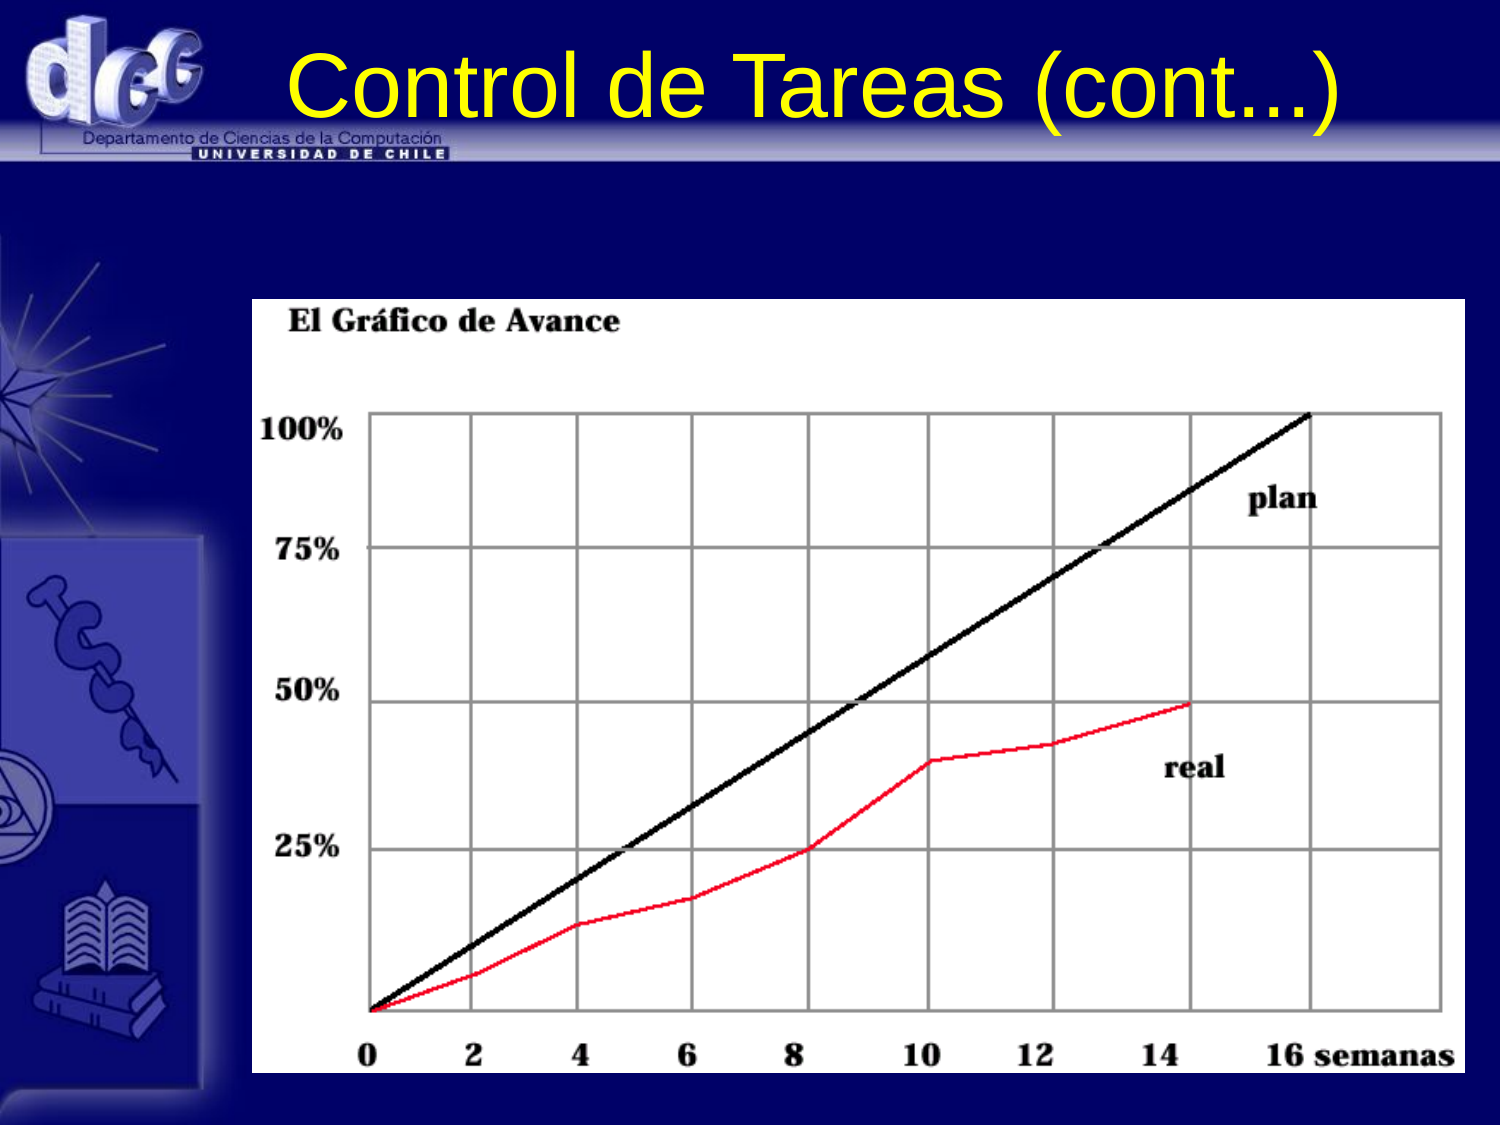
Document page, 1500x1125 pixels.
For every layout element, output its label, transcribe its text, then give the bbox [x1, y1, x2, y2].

picture [0, 0, 1500, 1125]
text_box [252, 299, 1466, 1073]
title Control de Tareas (cont...) [177, 0, 1453, 163]
